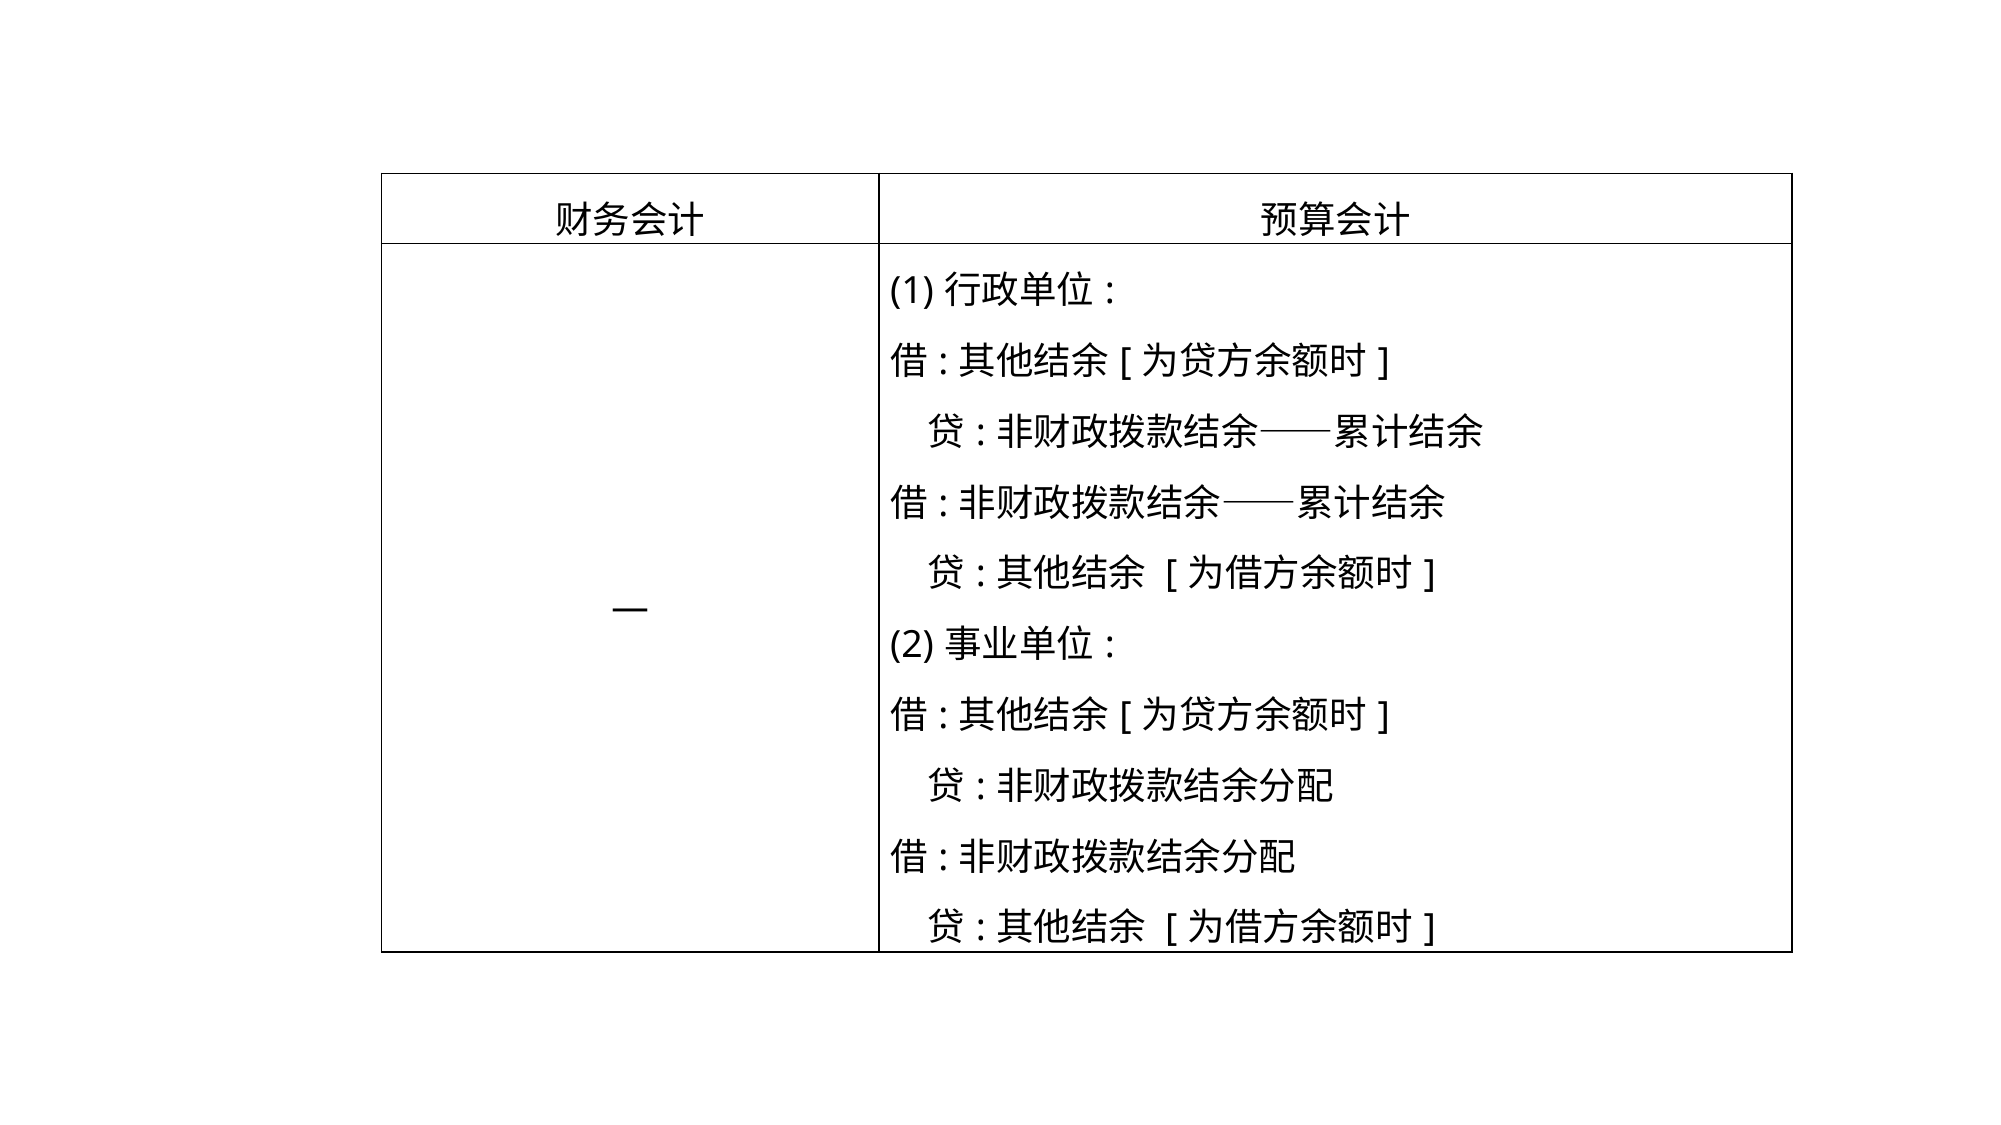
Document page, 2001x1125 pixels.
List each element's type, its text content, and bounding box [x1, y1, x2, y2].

table_cell — [382, 244, 878, 951]
table_header 财务会计 [382, 174, 878, 243]
table_cell (1)行政单位: 借:其他结余[为贷方余额时] 贷:非财政拨款结余——累计结余 借:非财政拨款结余——累计结余 贷:其他结余 [为借方余额时] (2)事业单位: 借:其他结余[为贷方余额时] 贷:非财政拨款结余分配 借:非财政拨款结余分配 贷:其他结余 [为借方余额时] [880, 244, 1791, 951]
table_header 预算会计 [880, 174, 1791, 243]
